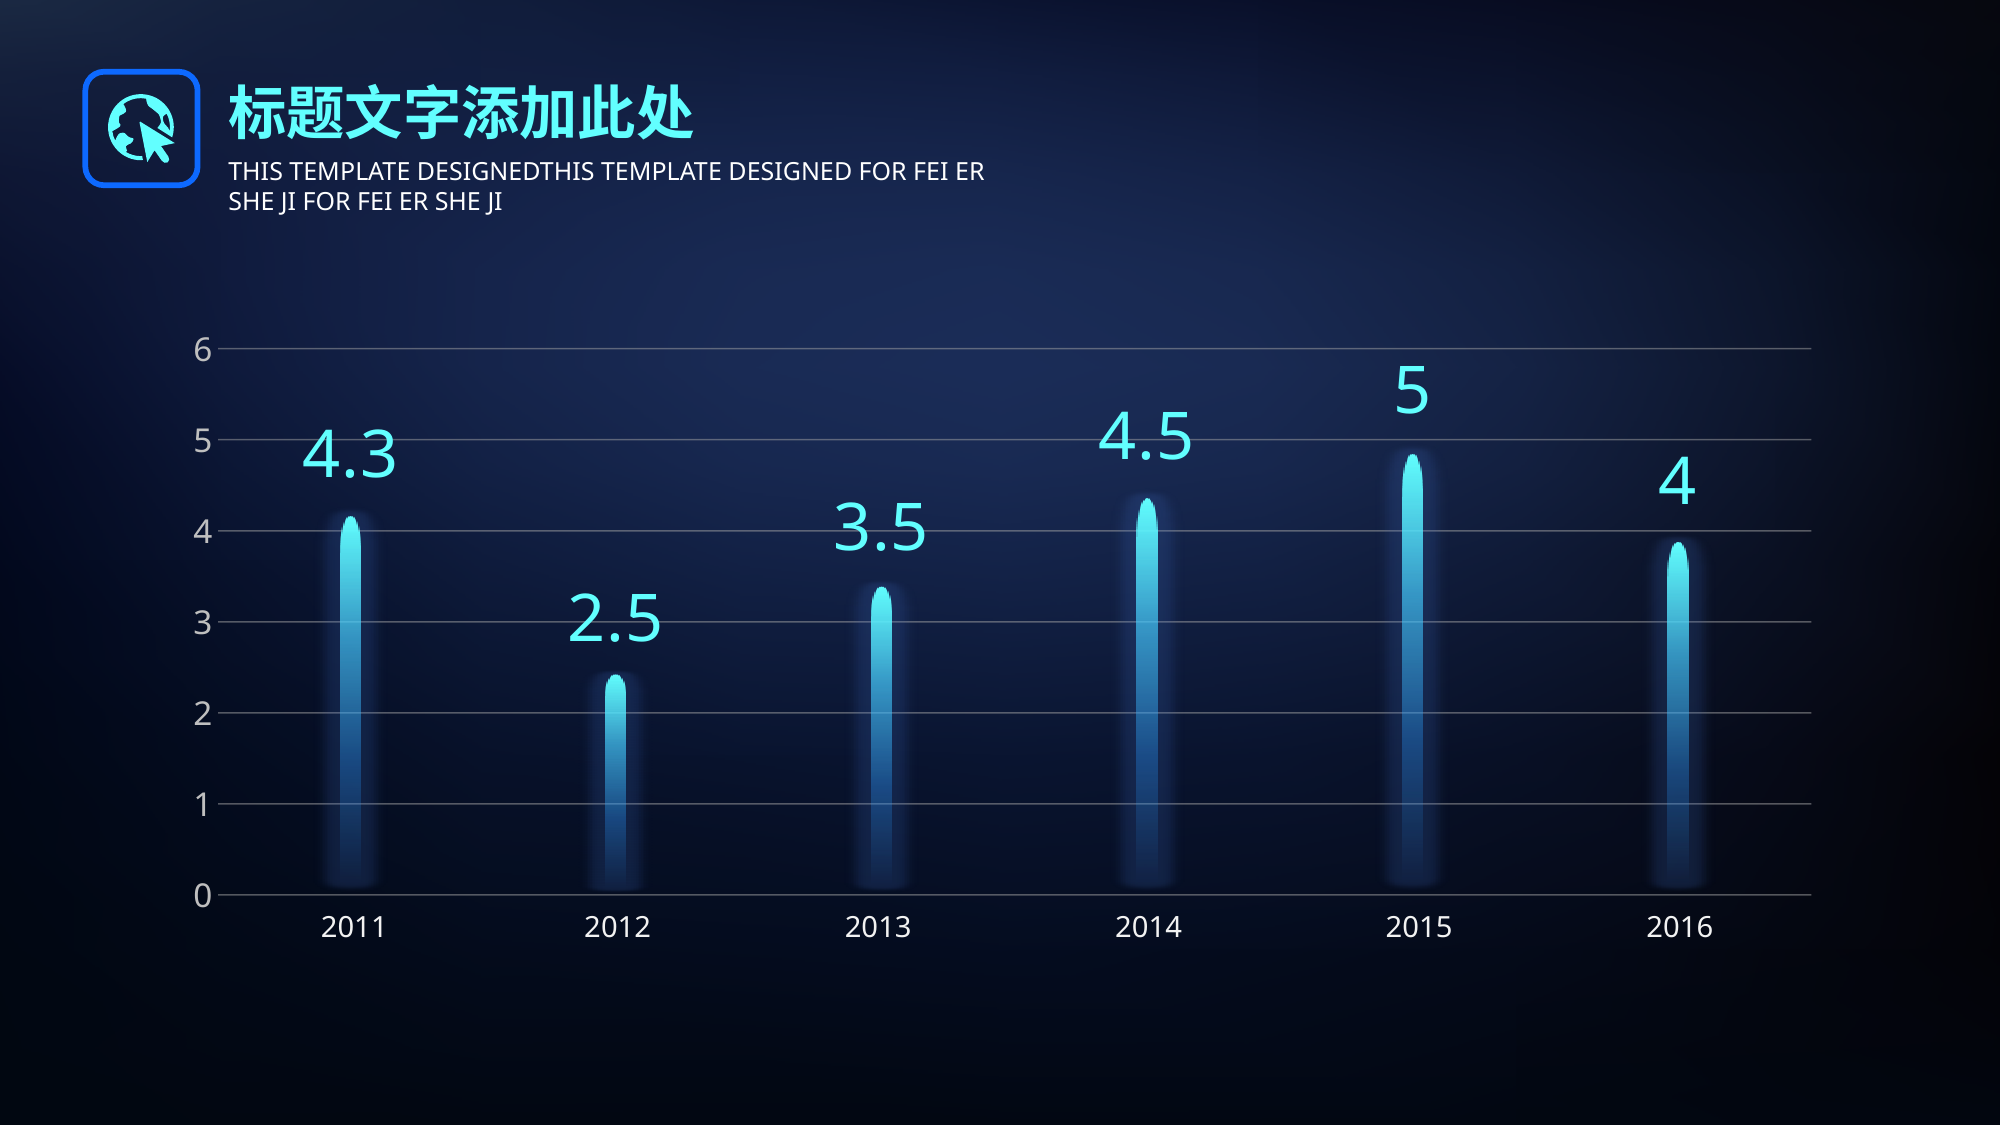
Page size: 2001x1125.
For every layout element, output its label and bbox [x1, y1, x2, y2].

text_box [85, 68, 1014, 194]
text_box [159, 327, 1841, 952]
picture [0, 0, 2000, 1125]
